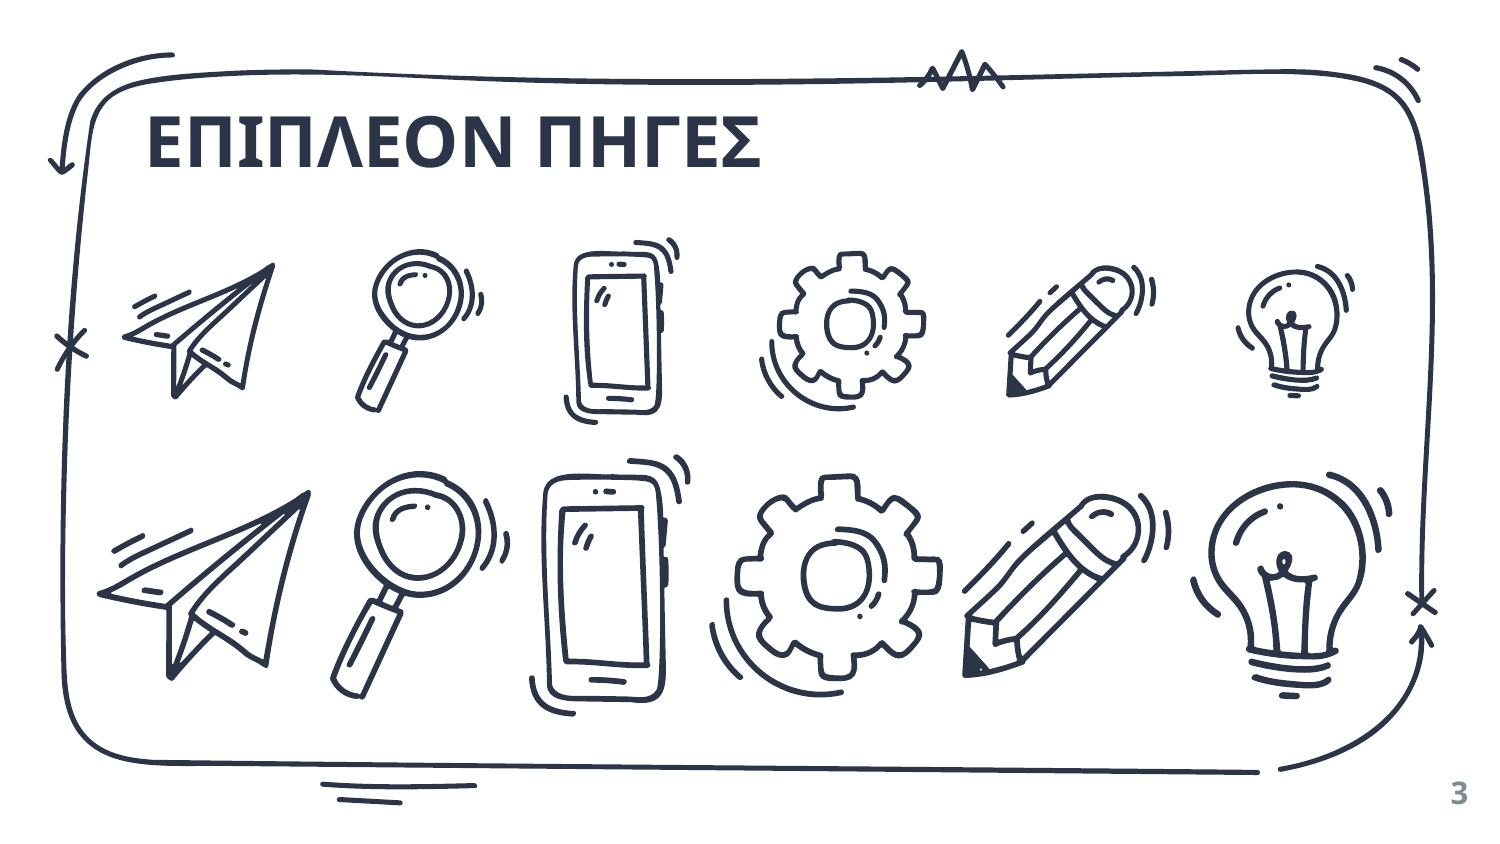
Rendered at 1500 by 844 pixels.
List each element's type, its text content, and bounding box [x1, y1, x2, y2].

text_box [673, 454, 691, 485]
text_box [1235, 325, 1255, 351]
text_box [1149, 276, 1157, 307]
text_box [1278, 692, 1300, 700]
text_box [709, 621, 744, 681]
text_box [759, 356, 785, 399]
text_box [1006, 265, 1135, 398]
text_box [1005, 298, 1043, 338]
text_box [499, 531, 511, 564]
text_box [121, 262, 276, 400]
text_box [1251, 674, 1332, 689]
text_box [1315, 263, 1349, 313]
text_box [479, 498, 497, 572]
text_box [541, 473, 669, 703]
text_box [734, 473, 943, 682]
text_box [1271, 382, 1320, 399]
text_box [776, 250, 927, 400]
text_box [626, 458, 682, 505]
text_box [723, 597, 844, 698]
text_box [572, 250, 665, 416]
slide_number 3 [1378, 769, 1469, 820]
text_box [1344, 272, 1356, 292]
text_box [1137, 492, 1156, 564]
text_box [563, 394, 599, 426]
text_box [1162, 509, 1172, 551]
text_box [96, 490, 311, 681]
text_box [354, 249, 464, 413]
text_box [1131, 264, 1145, 316]
text_box [529, 675, 577, 717]
text_box [1248, 658, 1331, 673]
text_box [1326, 471, 1382, 554]
text_box [1190, 576, 1221, 618]
text_box [633, 239, 674, 274]
text_box [1208, 481, 1366, 660]
text_box [461, 268, 475, 322]
text_box [769, 338, 856, 412]
title ΕΠΙΠΛΕΟΝ ΠΗΓΕΣ [144, 112, 1200, 178]
text_box [475, 291, 485, 317]
text_box [1376, 487, 1393, 518]
text_box [666, 237, 680, 260]
text_box [330, 471, 482, 700]
text_box [962, 493, 1142, 678]
text_box [961, 540, 1012, 594]
text_box [1246, 269, 1340, 383]
